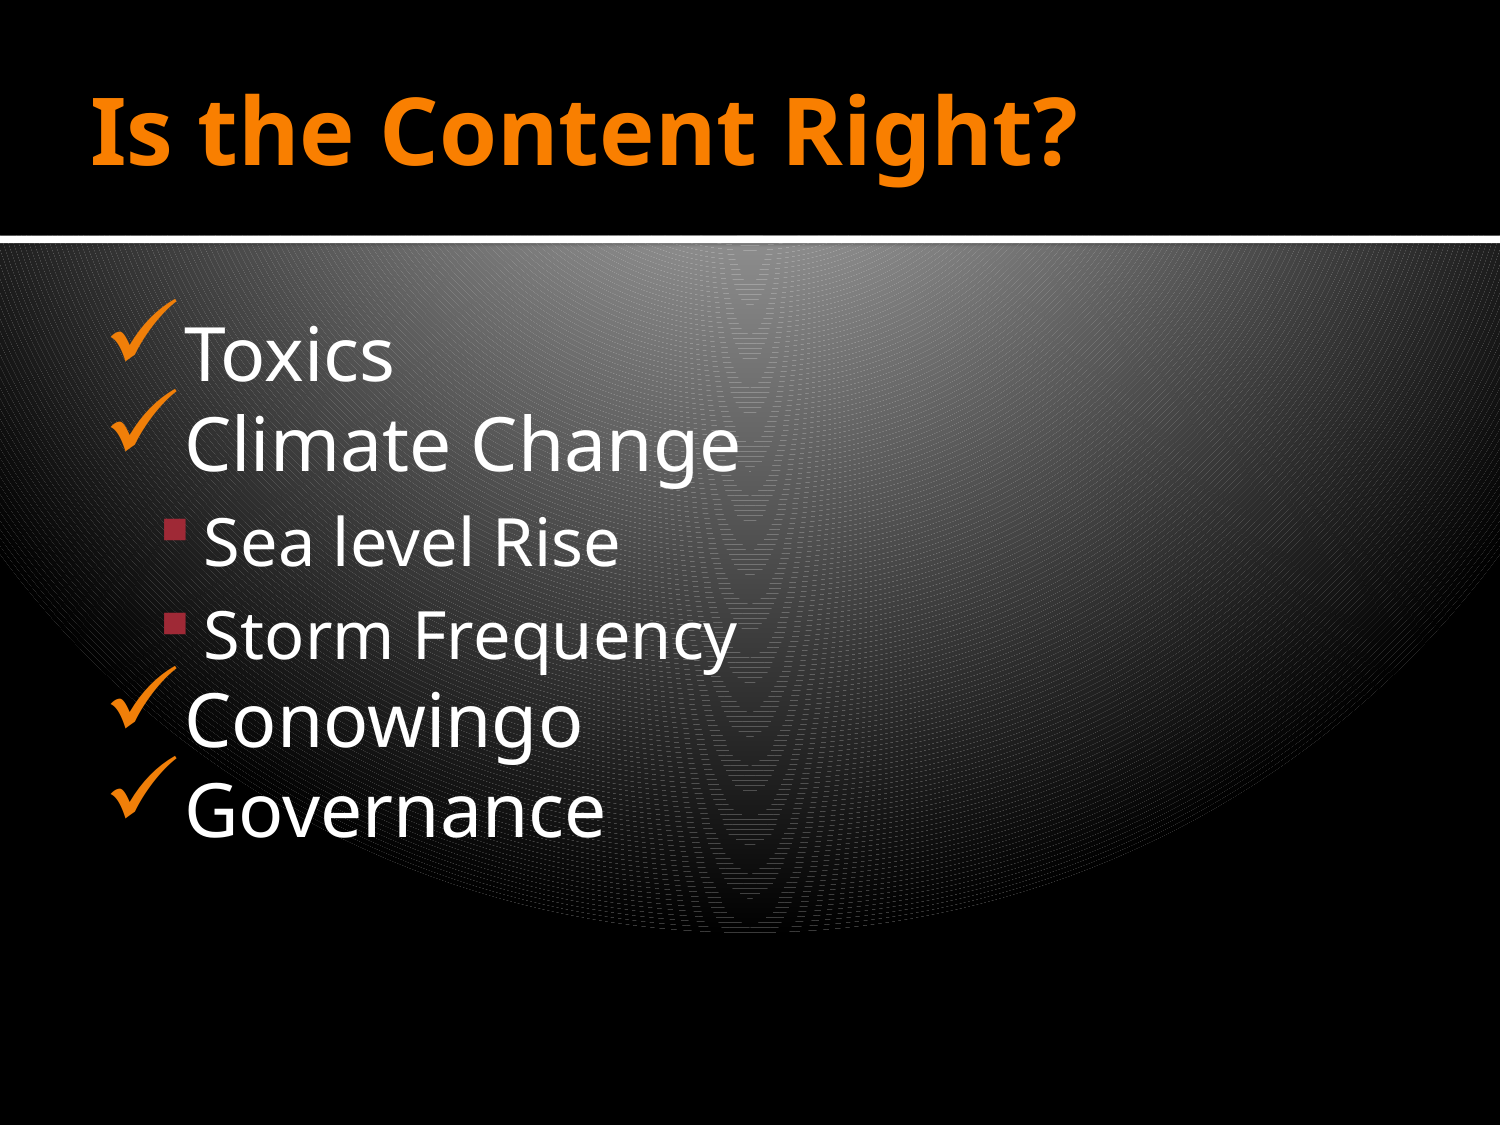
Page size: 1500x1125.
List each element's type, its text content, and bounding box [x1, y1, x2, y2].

list Toxics Climate Change Sea level Rise Storm Frequency Conowingo Governance [75, 291, 1425, 1050]
title Is the Content Right? [75, 25, 1425, 231]
